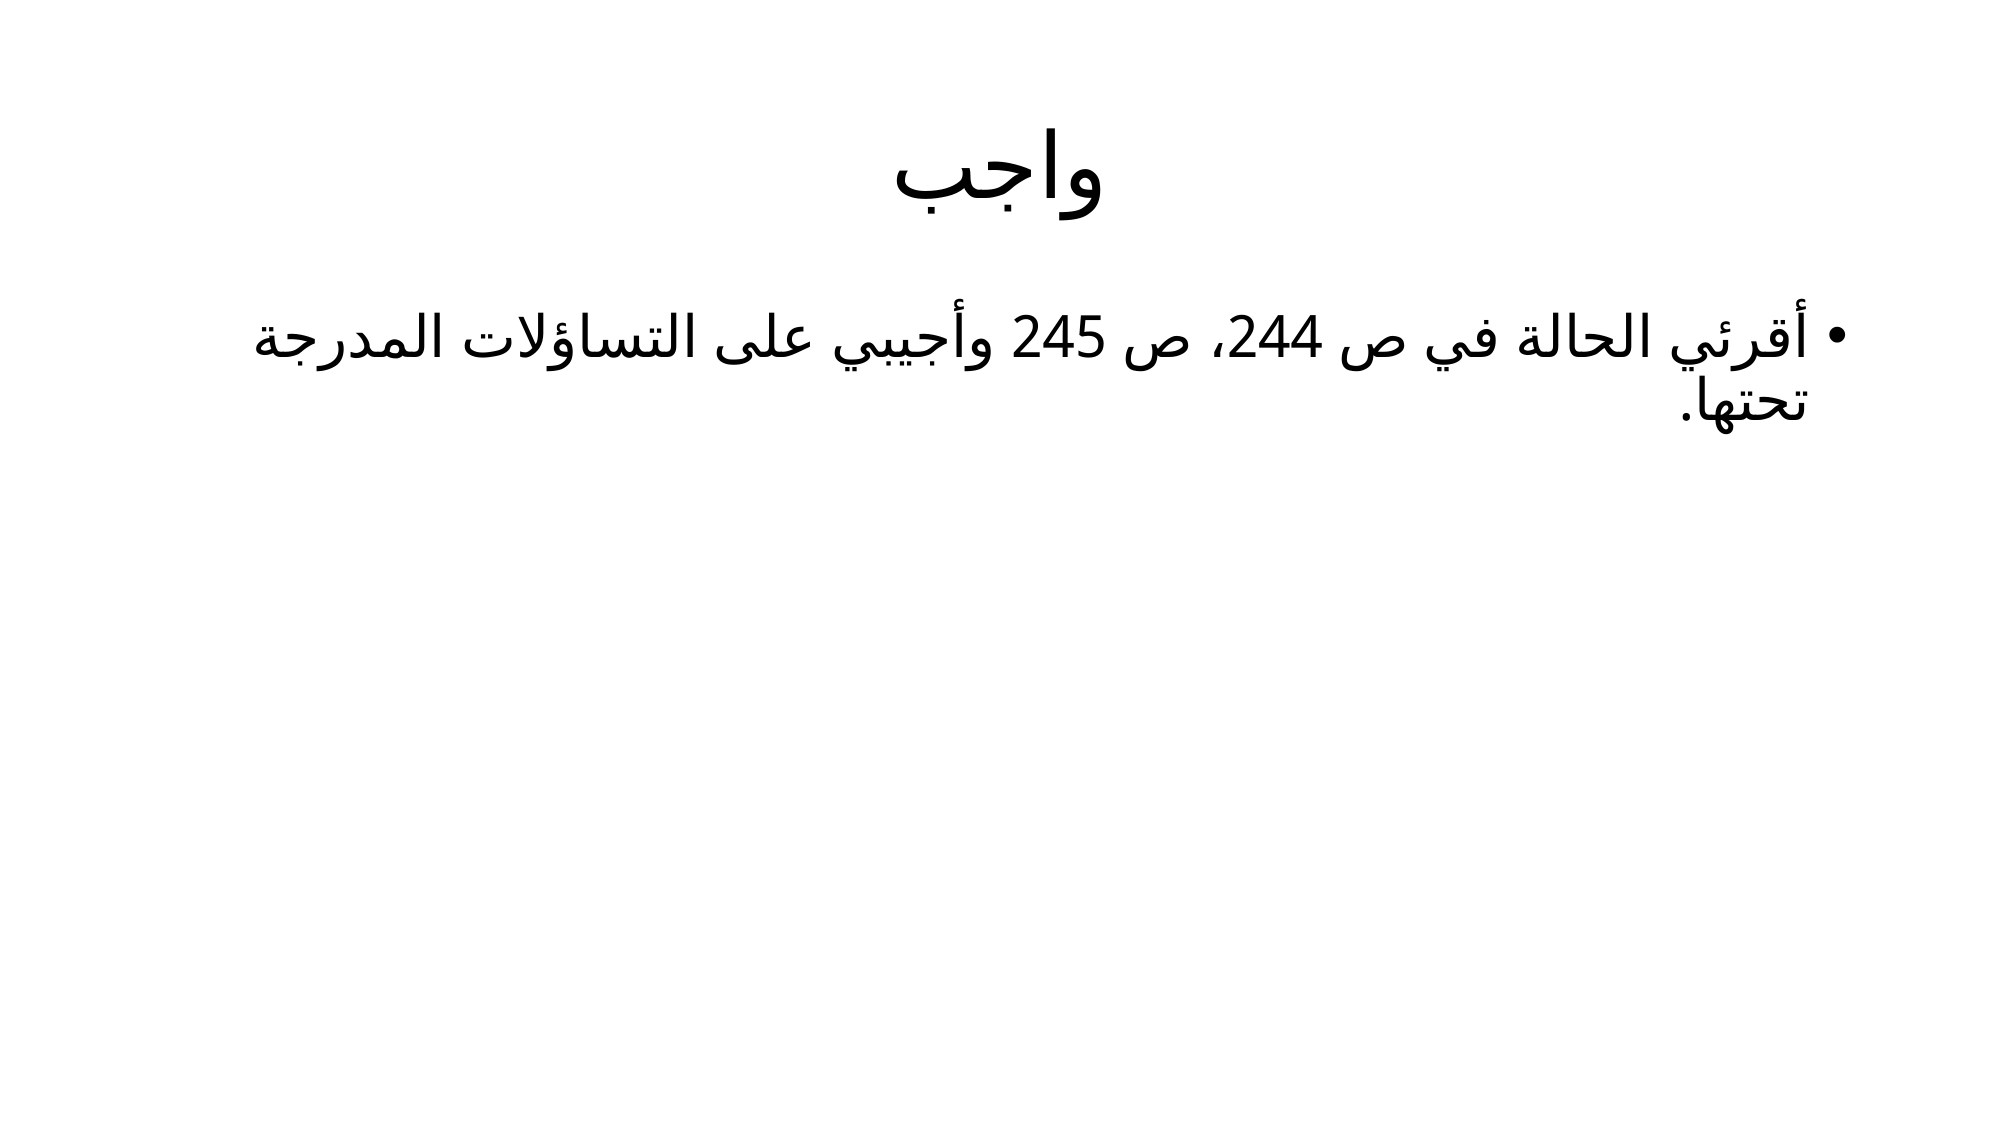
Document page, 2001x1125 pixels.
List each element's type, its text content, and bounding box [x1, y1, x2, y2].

title واجب [137, 59, 1863, 278]
list أقرئي الحالة في ص 244، ص 245 وأجيبي على التساؤلات المدرجة تحتها. [137, 299, 1863, 1014]
